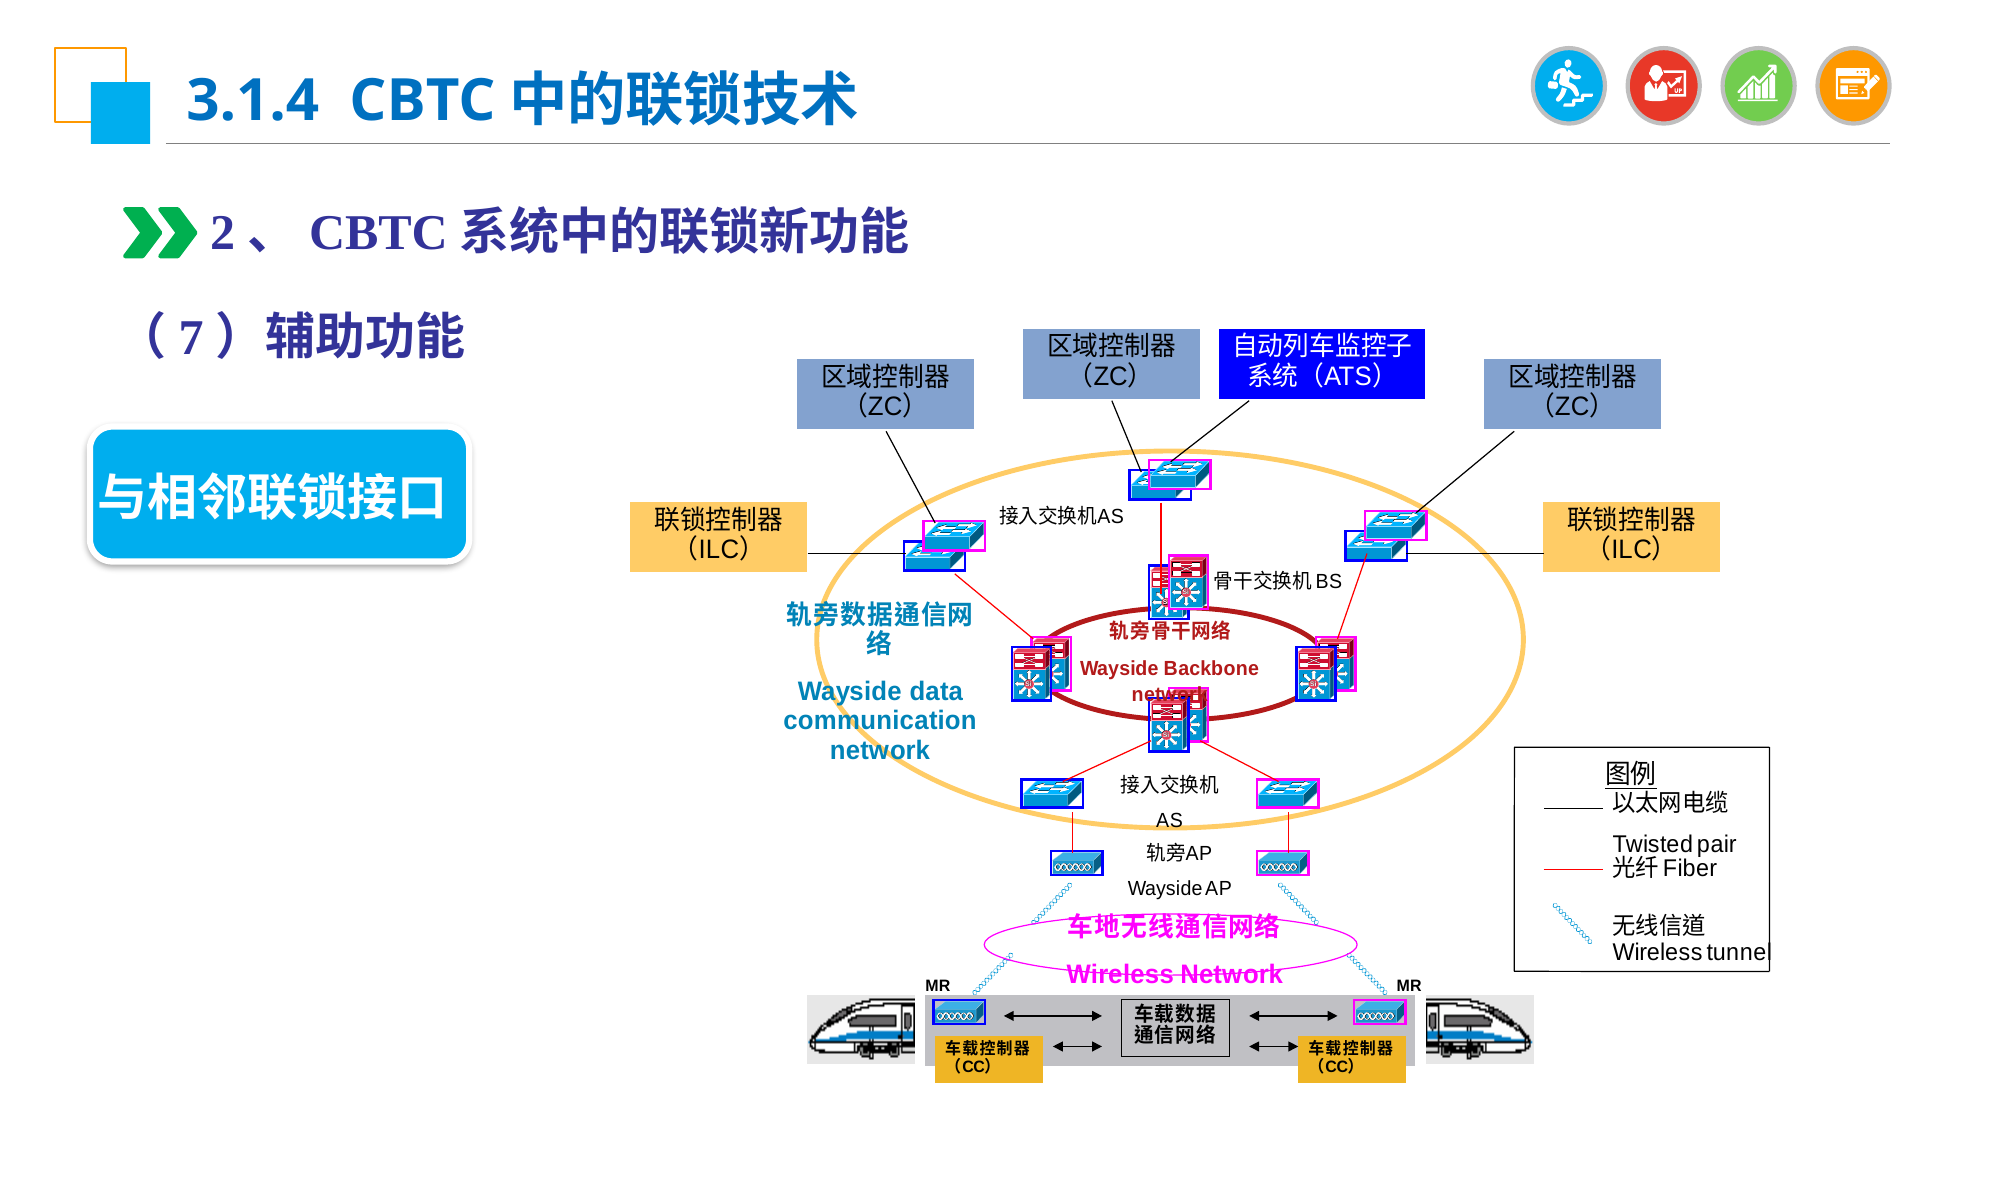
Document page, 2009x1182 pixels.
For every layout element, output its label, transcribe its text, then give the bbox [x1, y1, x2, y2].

text_box （7）辅助功能 [101, 297, 1462, 373]
picture [628, 320, 1809, 1084]
text_box 3.1.4 CBTC中的联锁技术 [165, 51, 880, 142]
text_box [77, 426, 489, 562]
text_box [124, 191, 970, 269]
